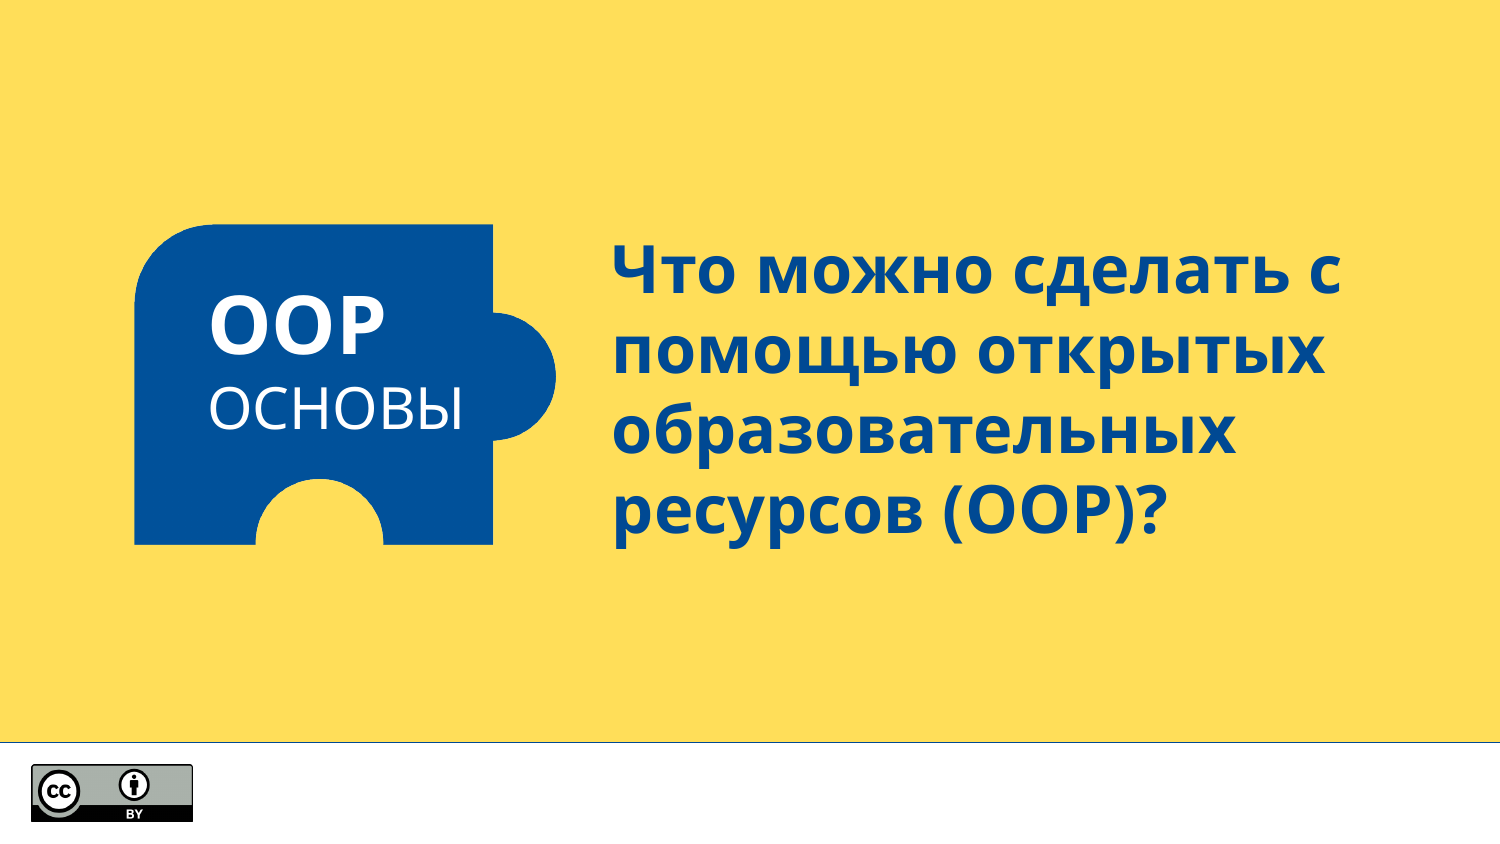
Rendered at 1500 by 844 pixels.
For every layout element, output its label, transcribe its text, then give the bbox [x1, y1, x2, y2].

text_box [0, 750, 1500, 844]
text_box OOP ОСНОВЫ [560, 258, 838, 456]
picture [133, 224, 556, 545]
text_box Что можно сделать с помощью открытых образовательных ресурсов (ООР)? [596, 211, 1485, 672]
picture [31, 764, 193, 822]
